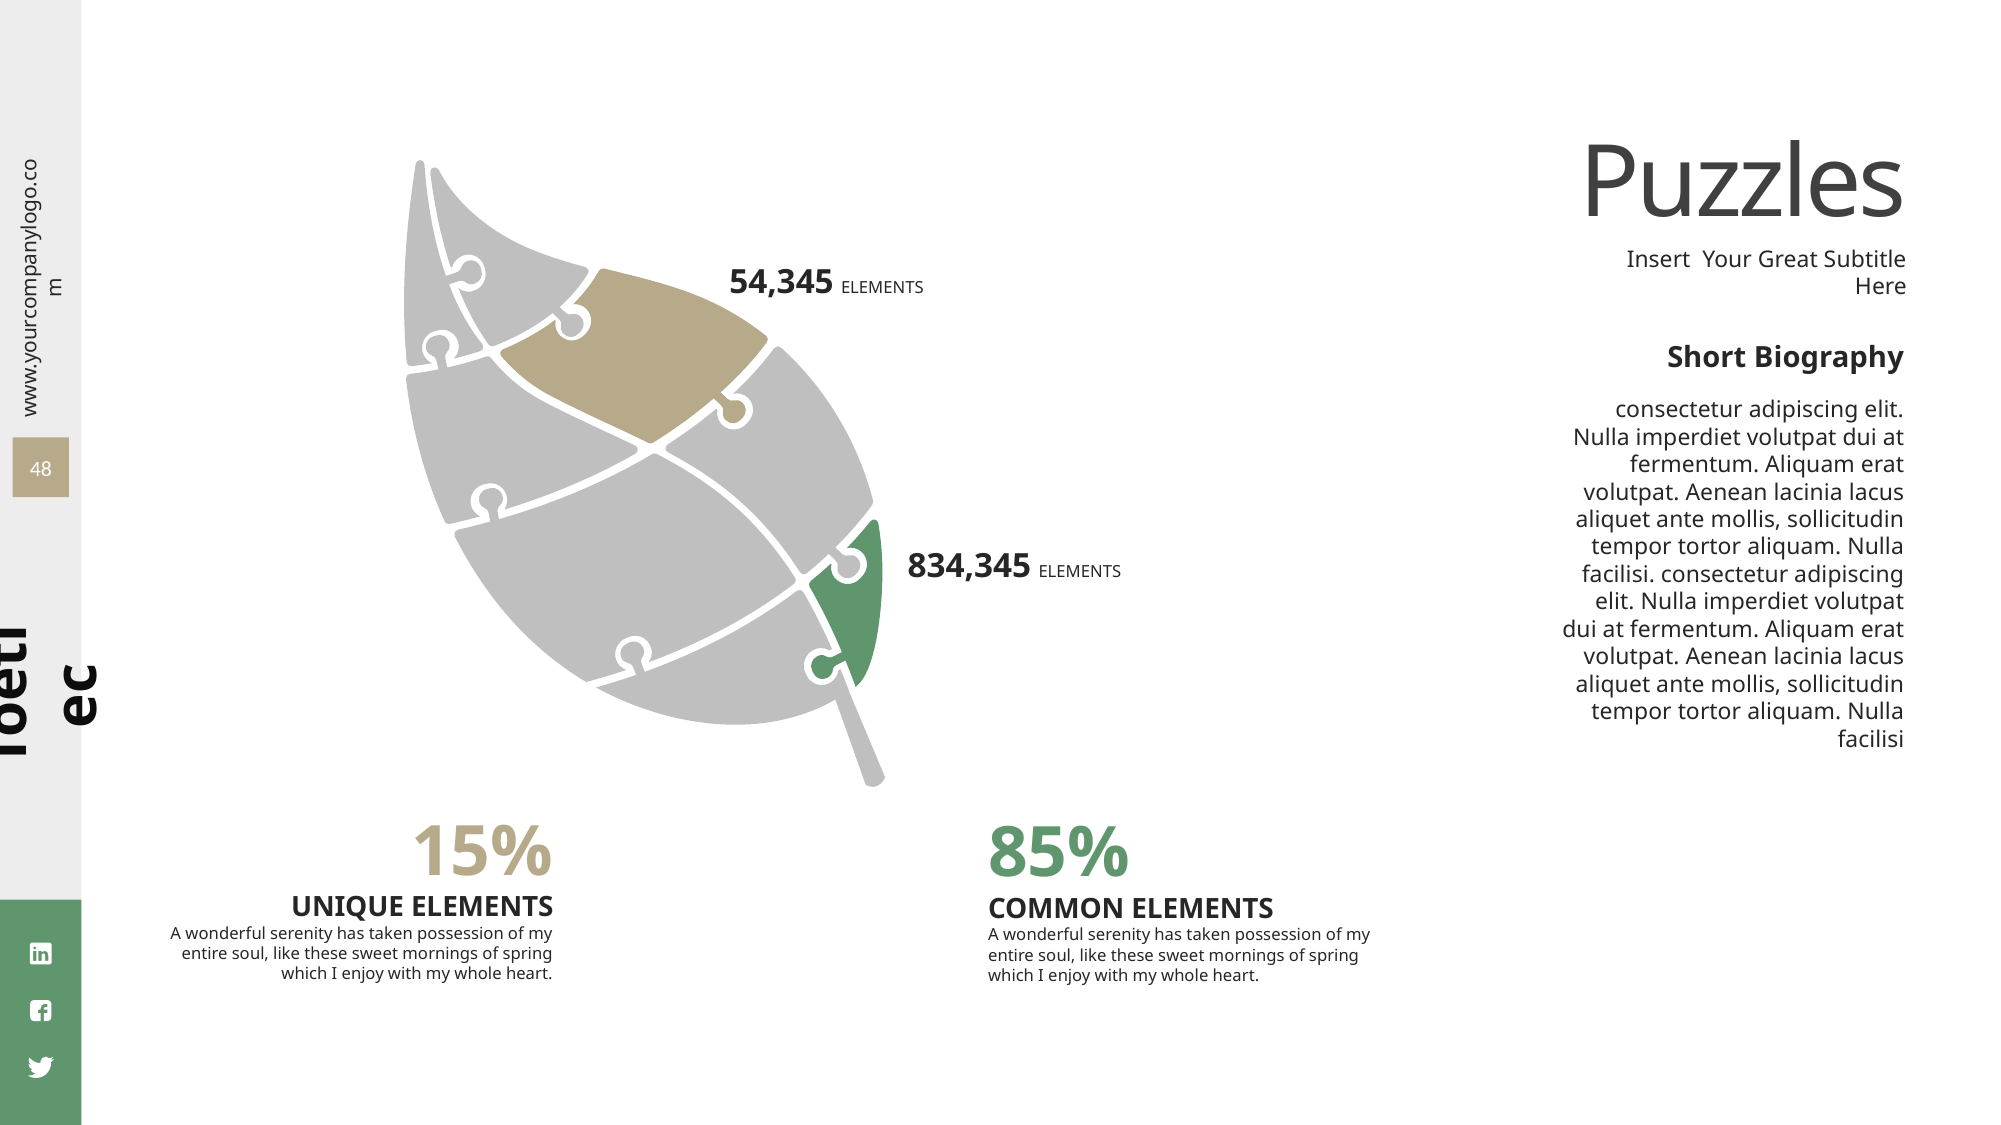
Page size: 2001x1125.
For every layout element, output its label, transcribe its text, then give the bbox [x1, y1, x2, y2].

text_box Insert Your Great Subtitle Here [1567, 237, 1922, 307]
text_box 85% COMMON ELEMENTS A wonderful serenity has taken possession of my entire soul, like these sweet mornings of spring which I enjoy with my whole heart. [968, 786, 1394, 995]
slide_number 48 [12, 437, 69, 498]
text_box 834,345 ELEMENTS [905, 537, 1137, 592]
text_box 15% UNIQUE ELEMENTS A wonderful serenity has taken possession of my entire soul, like these sweet mornings of spring which I enjoy with my whole heart. [147, 784, 574, 993]
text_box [362, 183, 905, 774]
text_box 54,345 ELEMENTS [905, 252, 940, 308]
text_box consectetur adipiscing elit. Nulla imperdiet volutpat dui at fermentum. Aliquam erat volutpat. Aenean lacinia lacus aliquet ante mollis, sollicitudin tempor tortor aliquam. Nulla facilisi. consectetur adipiscing elit. Nulla imperdiet volutpat dui at fermentum. Aliquam erat volutpat. Aenean lacinia lacus aliquet ante mollis, sollicitudin tempor tortor aliquam. Nulla facilisi [1540, 387, 1920, 760]
text_box Short Biography [1635, 321, 1920, 390]
text_box Puzzles [1393, 116, 1922, 236]
